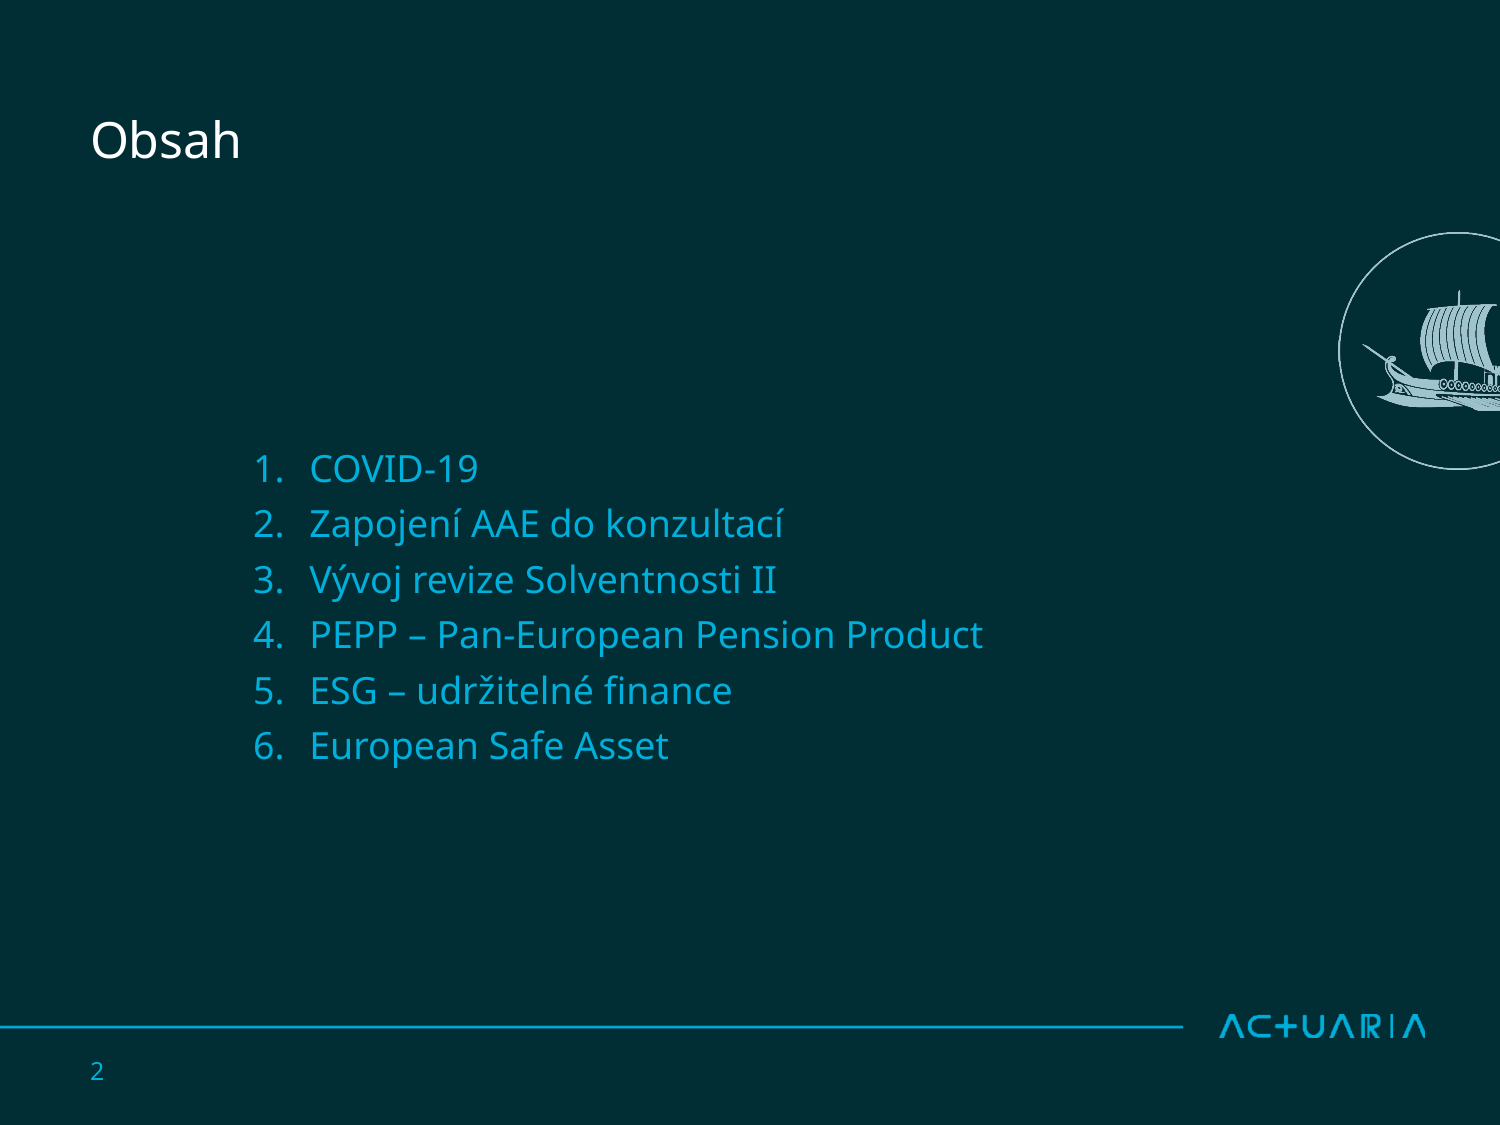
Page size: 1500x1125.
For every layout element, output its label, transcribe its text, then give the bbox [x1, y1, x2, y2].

list COVID-19 Zapojení AAE do konzultací Vývoj revize Solventnosti II PEPP – Pan-European Pension Product ESG – udržitelné finance European Safe Asset [238, 262, 1244, 1005]
title Obsah [75, 45, 1425, 233]
slide_number 2 [75, 1042, 425, 1103]
picture [1338, 232, 1500, 470]
